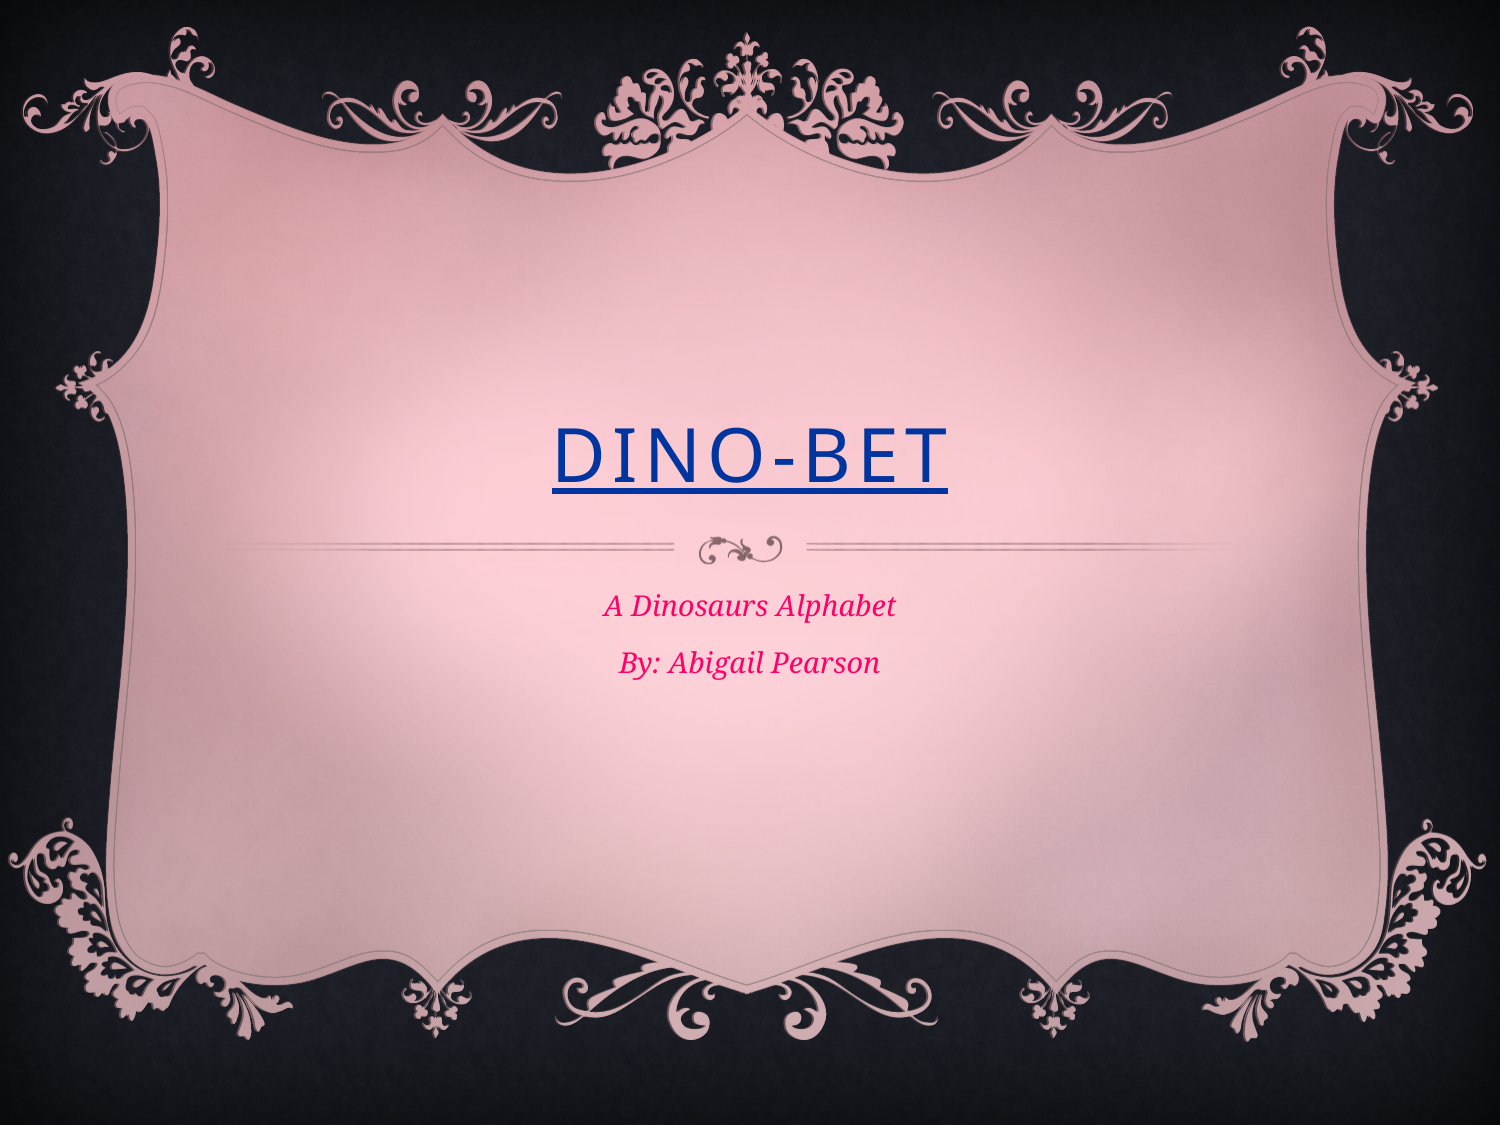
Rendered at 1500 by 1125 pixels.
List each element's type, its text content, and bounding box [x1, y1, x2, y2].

picture [0, 0, 1500, 459]
subtitle A Dinosaurs Alphabet By: Abigail Pearson [225, 562, 1275, 688]
picture [0, 613, 1500, 1125]
title Dino-bet [225, 305, 1275, 518]
